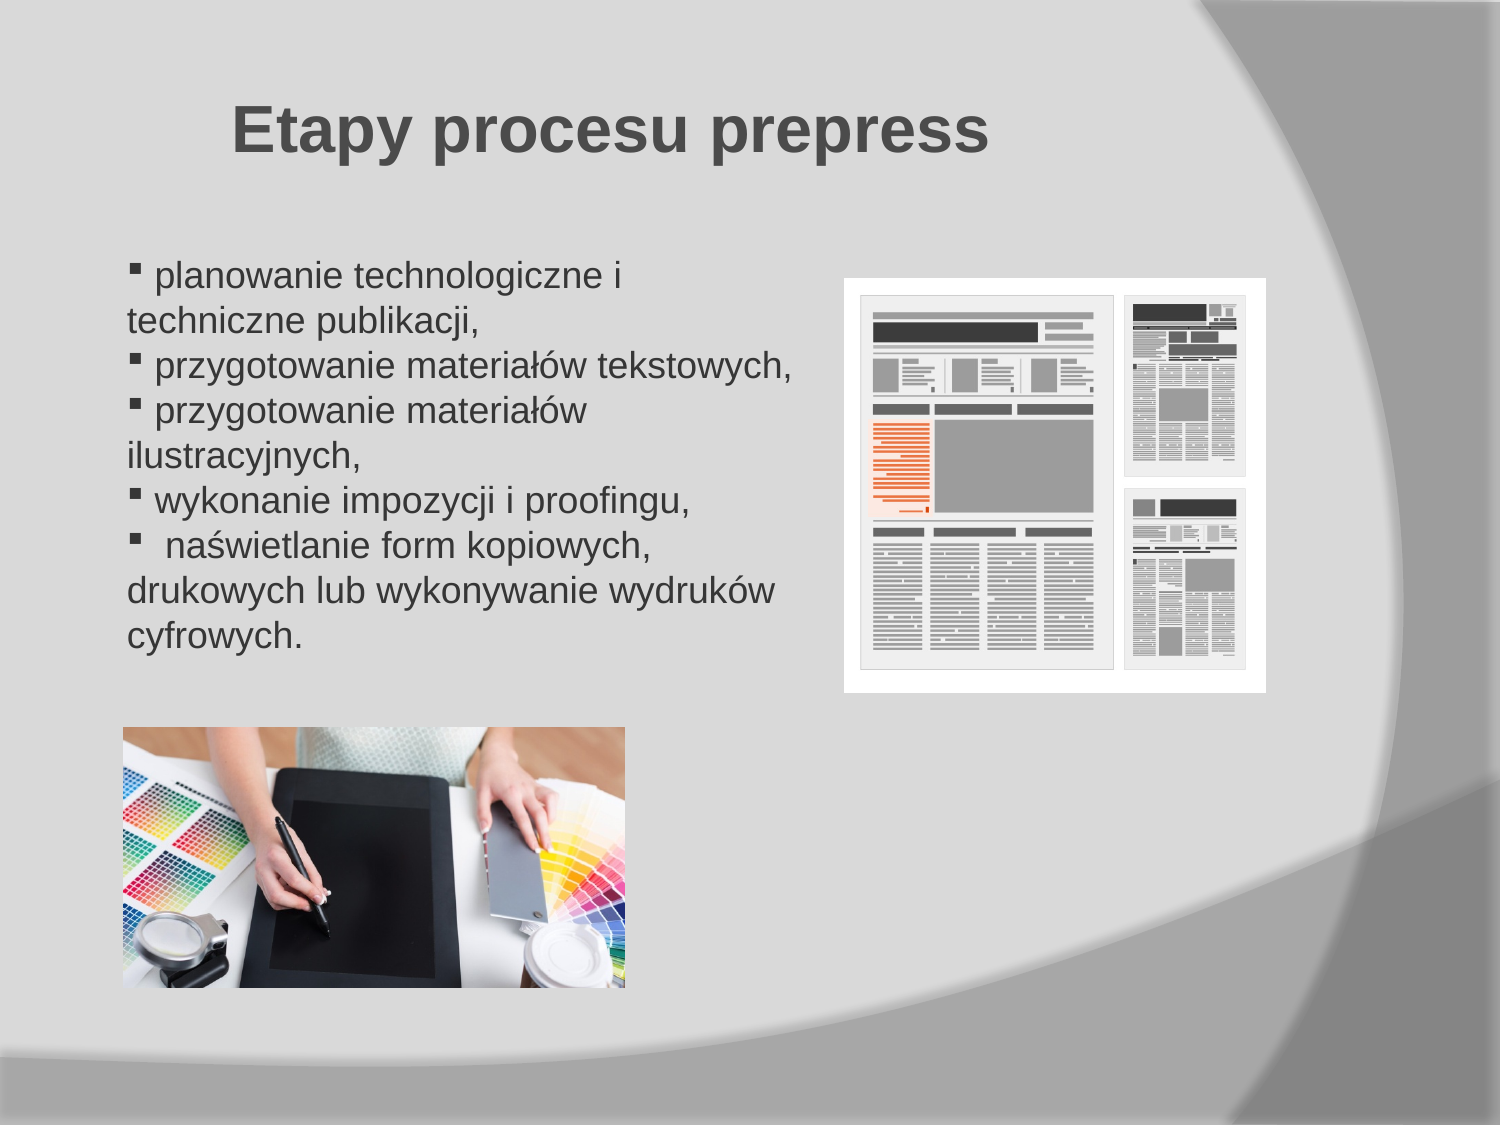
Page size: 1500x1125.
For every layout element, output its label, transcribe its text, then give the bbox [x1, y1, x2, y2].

text_box planowanie technologiczne i techniczne publikacji, przygotowanie materiałów tekstowych, przygotowanie materiałów ilustracyjnych, wykonanie impozycji i proofingu, naświetlanie form kopiowych, drukowych lub wykonywanie wydruków cyfrowych. [112, 243, 821, 664]
picture [844, 278, 1266, 693]
text_box Etapy procesu prepress [0, 78, 1223, 173]
picture [123, 727, 626, 988]
